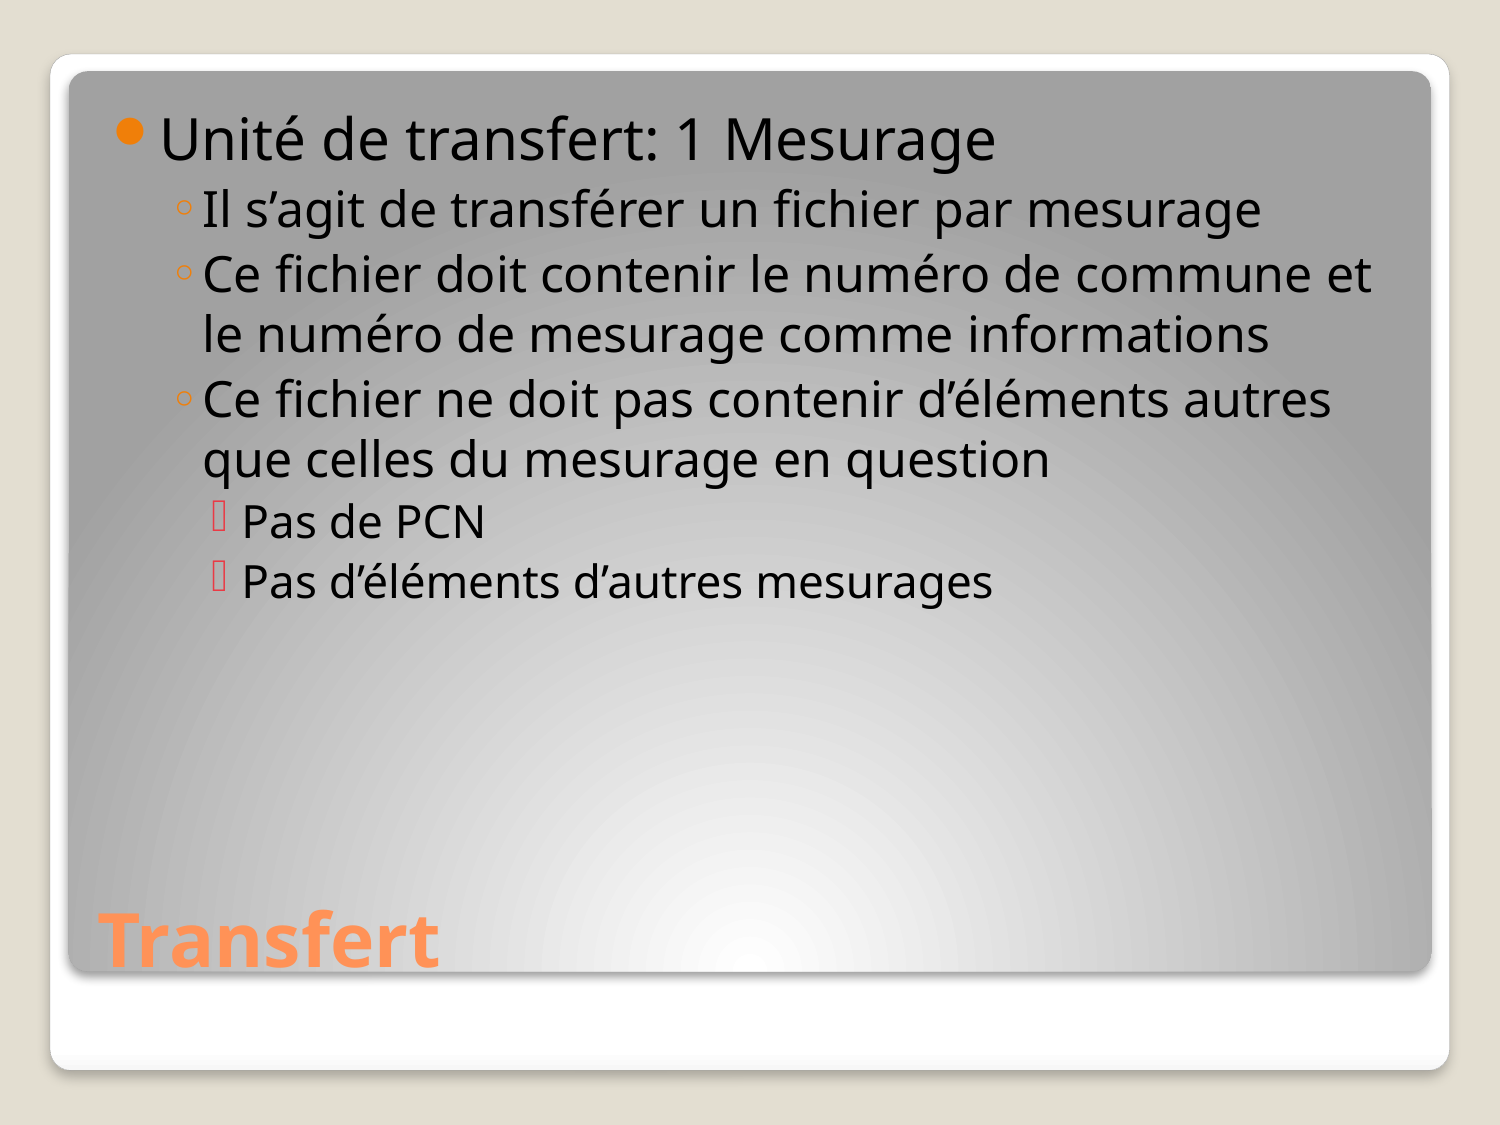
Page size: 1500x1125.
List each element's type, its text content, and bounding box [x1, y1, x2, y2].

title Transfert [82, 817, 1425, 990]
list Unité de transfert: 1 Mesurage Il s’agit de transférer un fichier par mesurage Ce fichier doit contenir le numéro de commune et le numéro de mesurage comme informations Ce fichier ne doit pas contenir d’éléments autres que celles du mesurage en question Pas de PCN Pas d’éléments d’autres mesurages [82, 86, 1425, 774]
